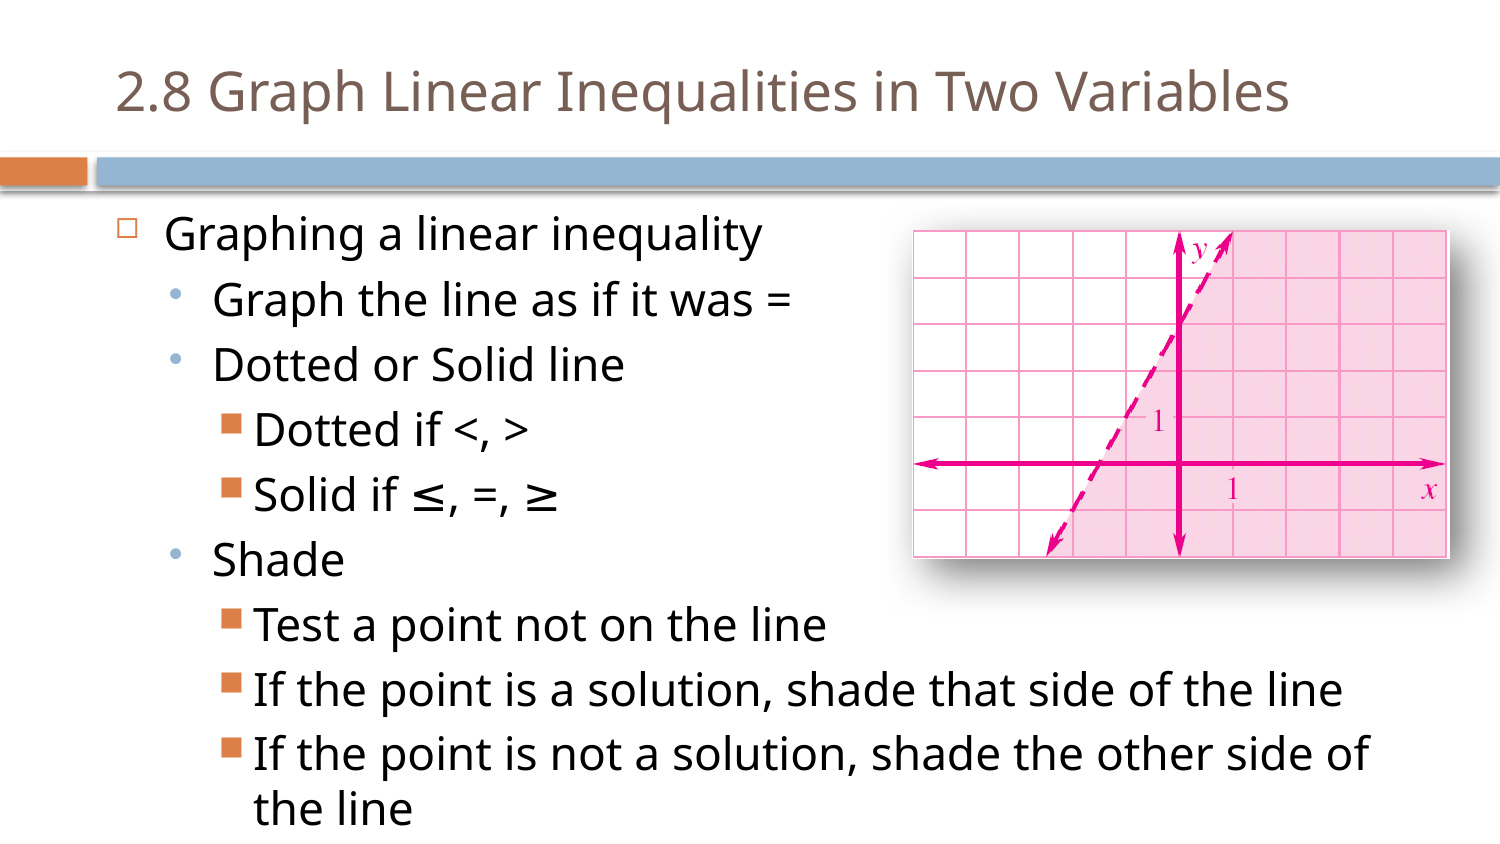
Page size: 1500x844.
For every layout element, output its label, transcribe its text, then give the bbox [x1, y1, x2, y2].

picture [912, 230, 1451, 559]
title 2.8 Graph Linear Inequalities in Two Variables [100, 28, 1438, 150]
list Graphing a linear inequality Graph the line as if it was = Dotted or Solid line Dotted if <, > Solid if ≤, =, ≥ Shade Test a point not on the line If the point is a solution, shade that side of the line If the point is not a solution, shade the other side of the line [100, 196, 1438, 844]
